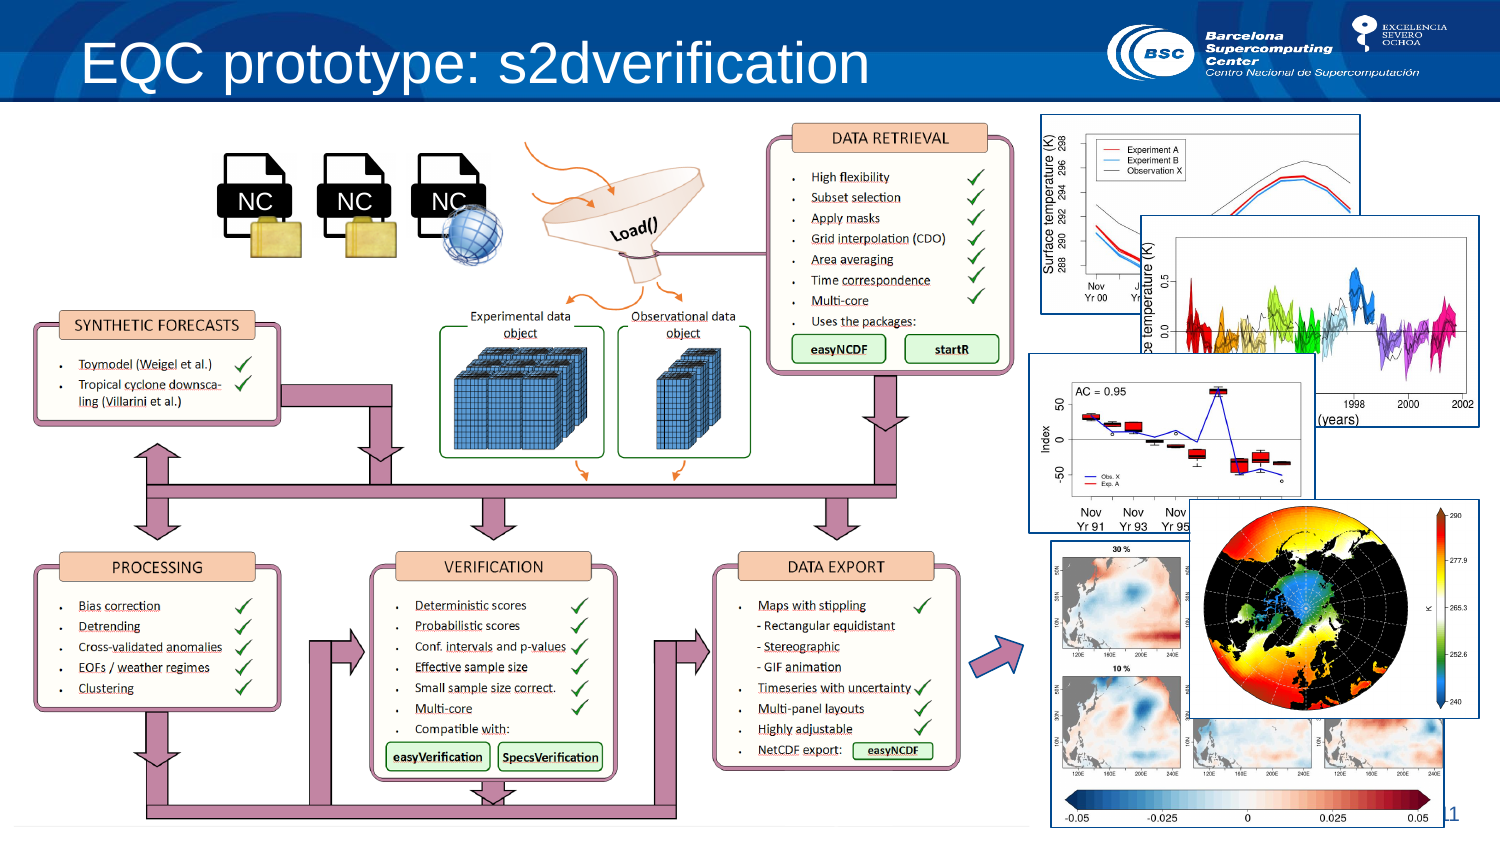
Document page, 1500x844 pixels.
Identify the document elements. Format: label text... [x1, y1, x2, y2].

title EQC prototype: s2dverification [65, 17, 1081, 102]
picture [0, 0, 1500, 102]
picture [13, 106, 1479, 828]
